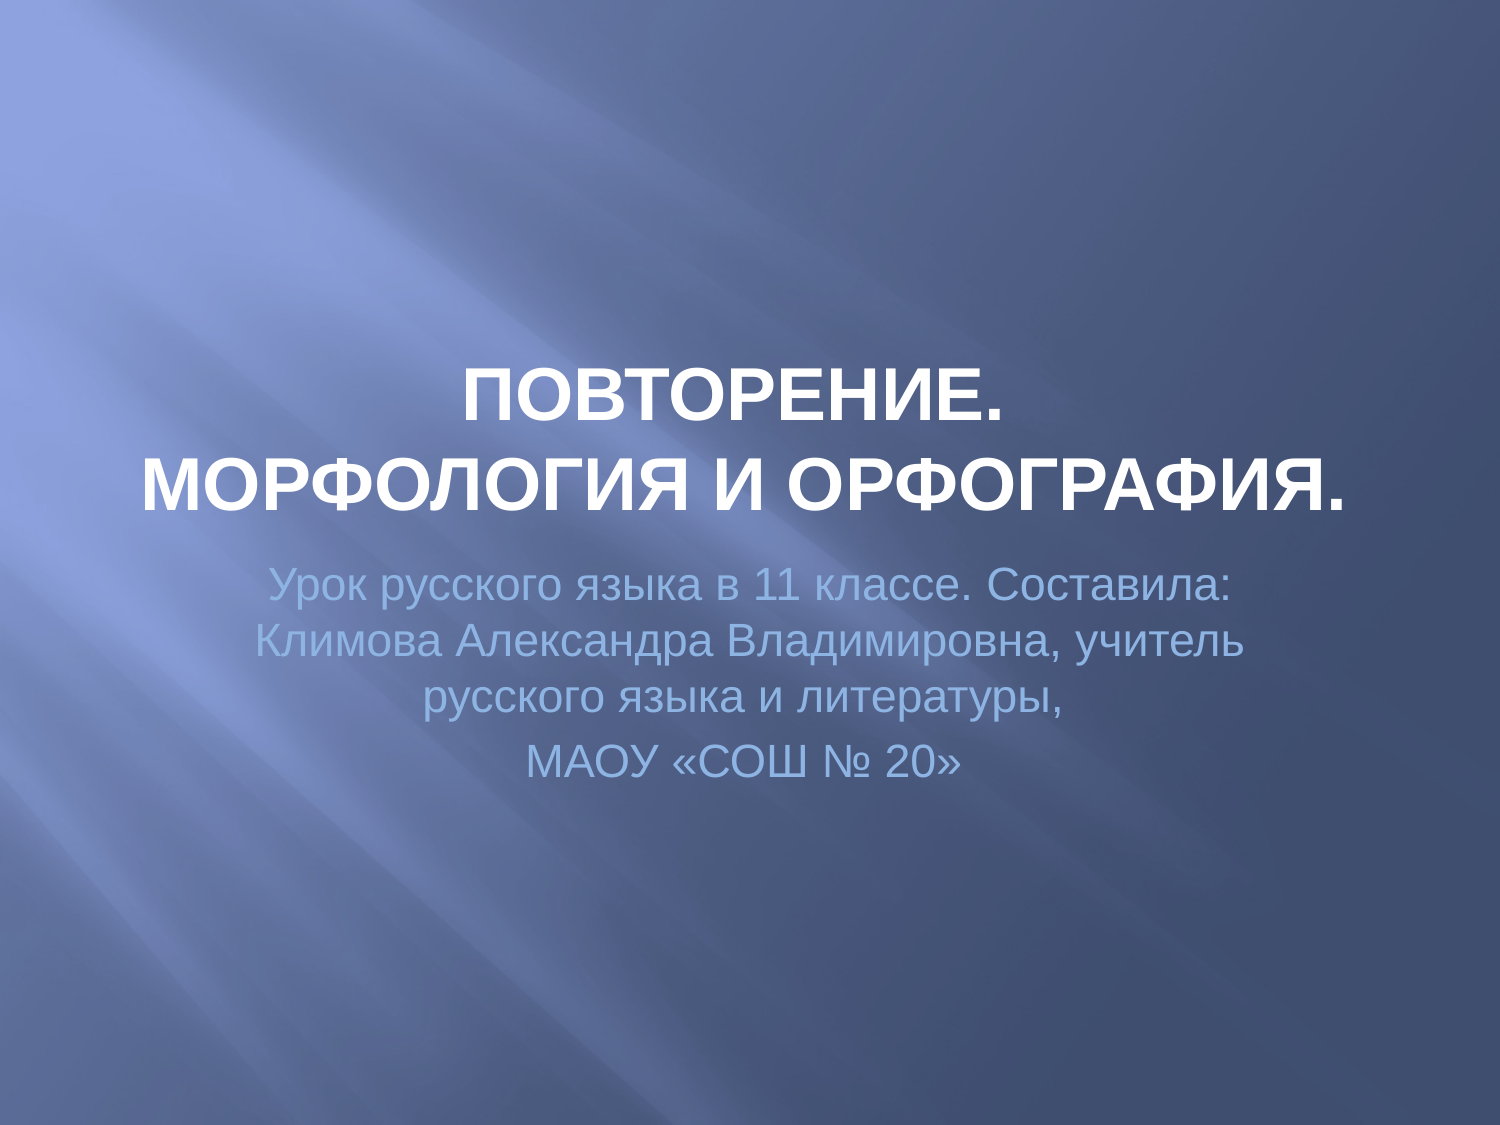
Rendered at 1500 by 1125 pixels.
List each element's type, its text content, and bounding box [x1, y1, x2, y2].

title Повторение. Морфология и орфография. [69, 224, 1420, 525]
subtitle Урок русского языка в 11 классе. Составила: Климова Александра Владимировна, учитель русского языка и литературы, МАОУ «СОШ № 20» [225, 546, 1275, 834]
